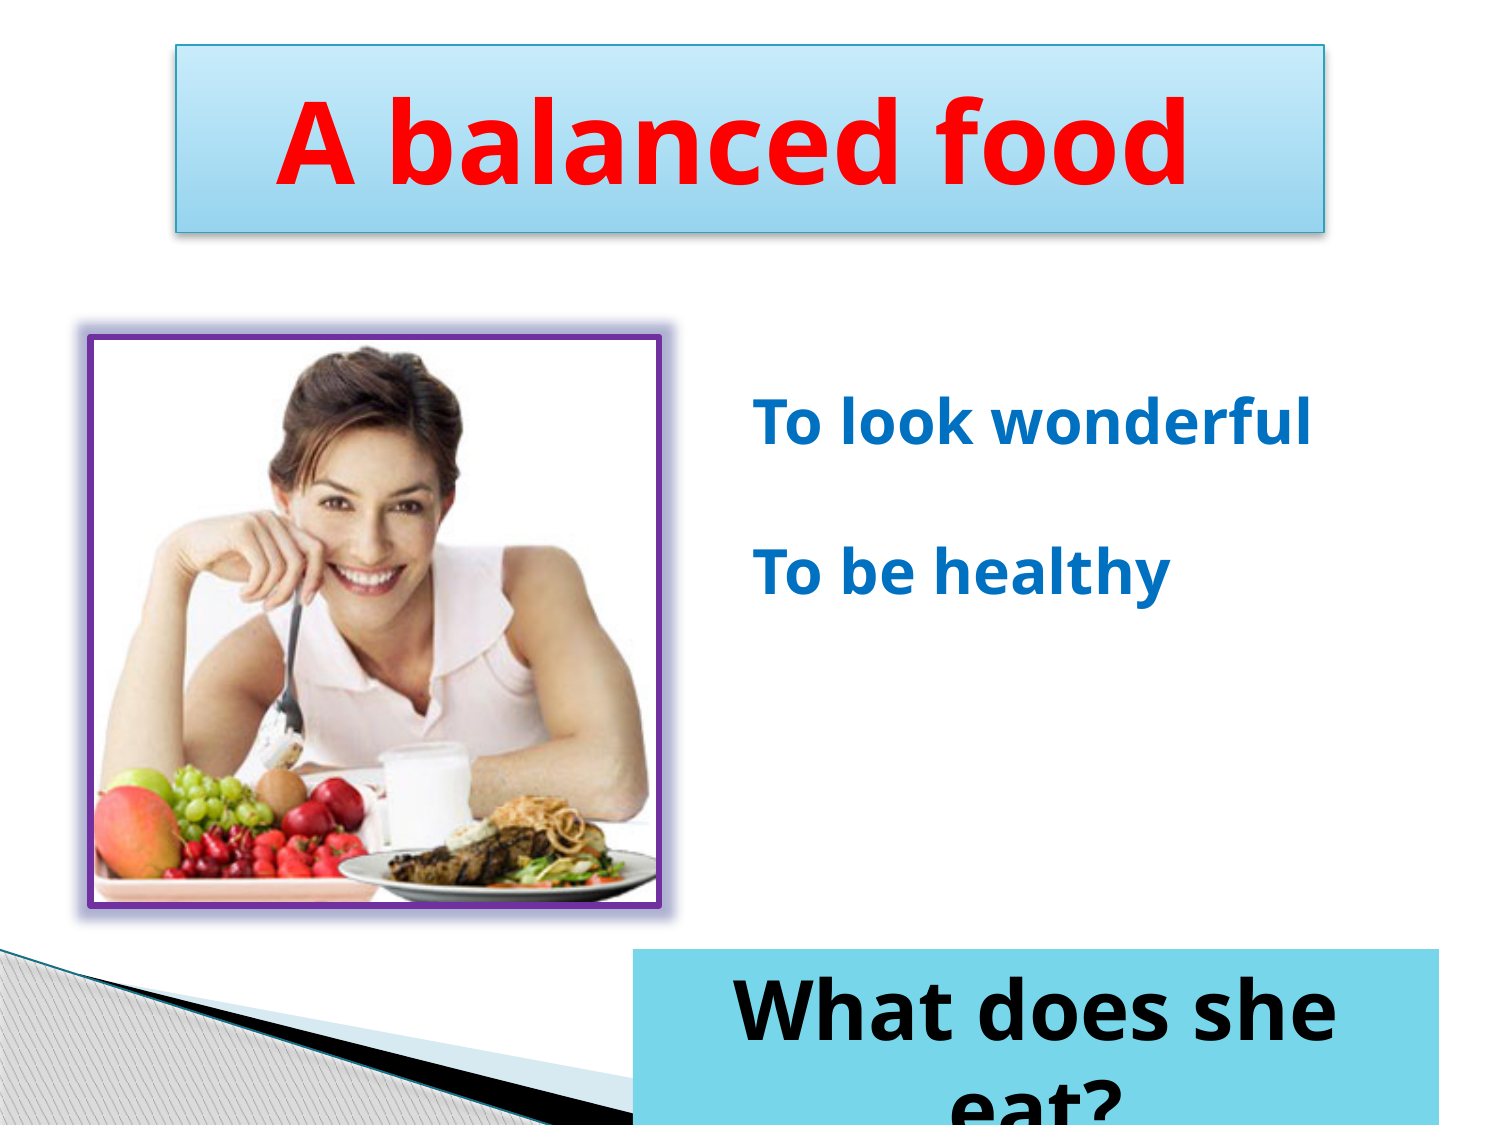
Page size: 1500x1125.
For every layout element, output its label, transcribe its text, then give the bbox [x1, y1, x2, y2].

text_box To look wonderful To be healthy [738, 375, 1442, 615]
text_box What does she eat? [632, 949, 1439, 1125]
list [93, 339, 657, 903]
title A balanced food [175, 44, 1325, 233]
